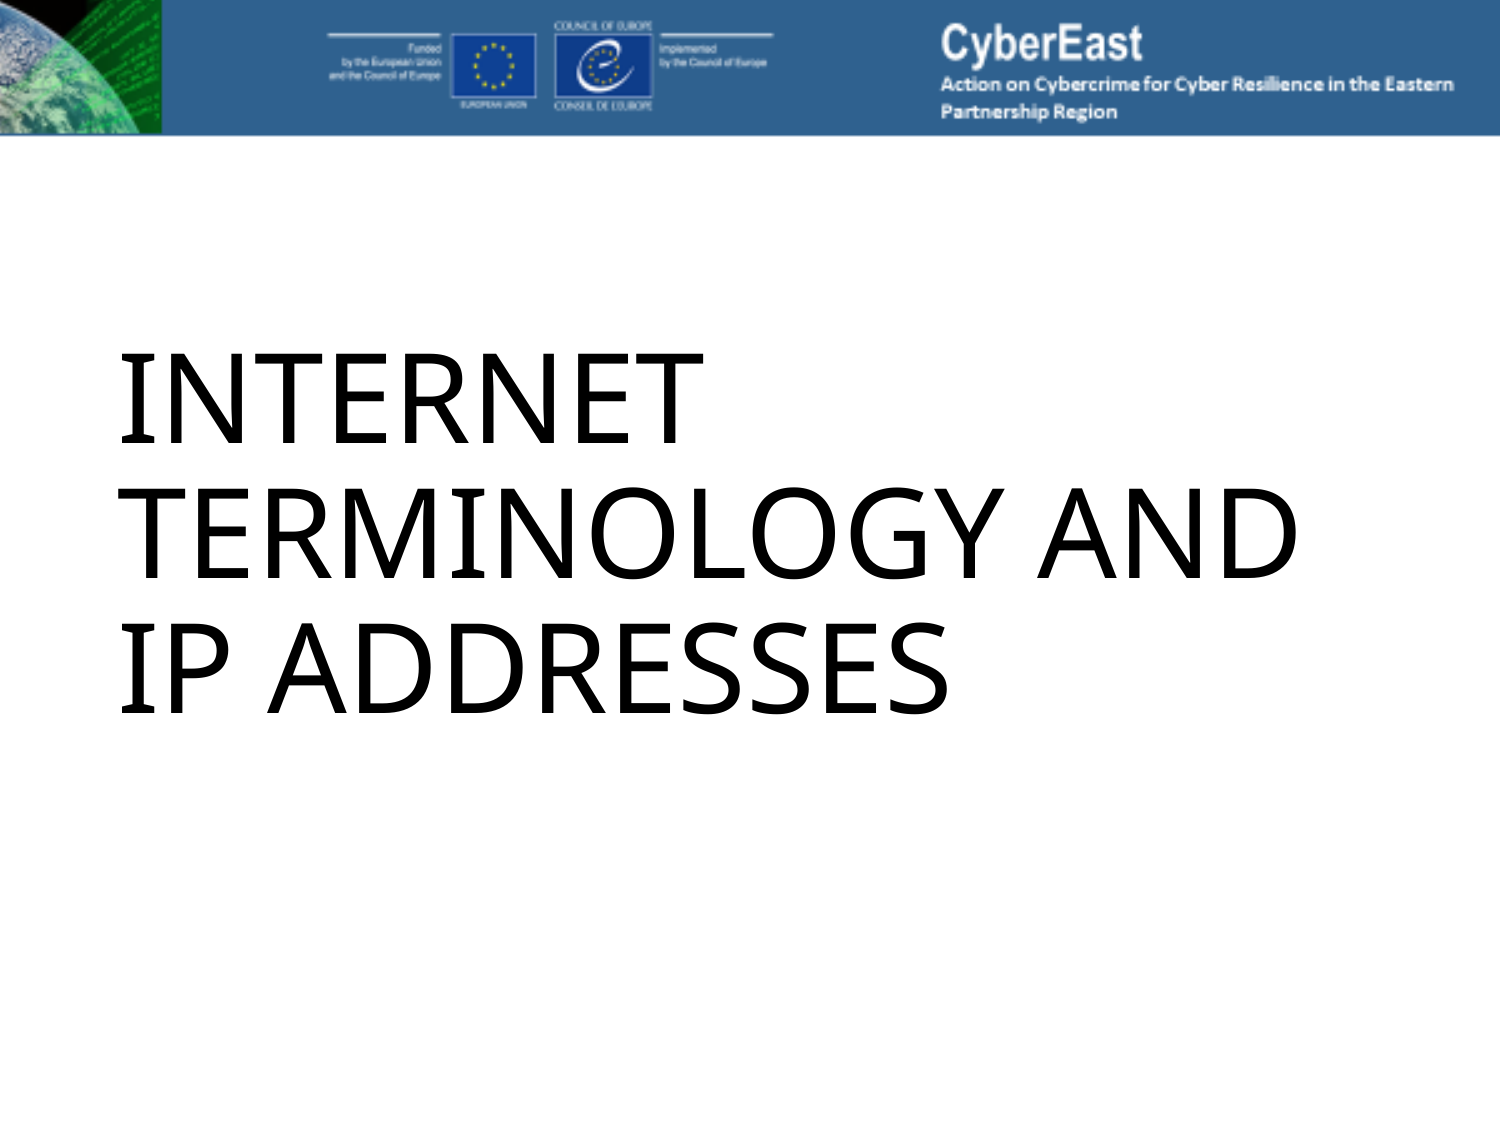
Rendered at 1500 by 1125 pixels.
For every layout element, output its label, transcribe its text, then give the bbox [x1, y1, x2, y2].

picture [0, 0, 1500, 1125]
title INTERNET TERMINOLOGY AND IP ADDRESSES [102, 280, 1397, 749]
